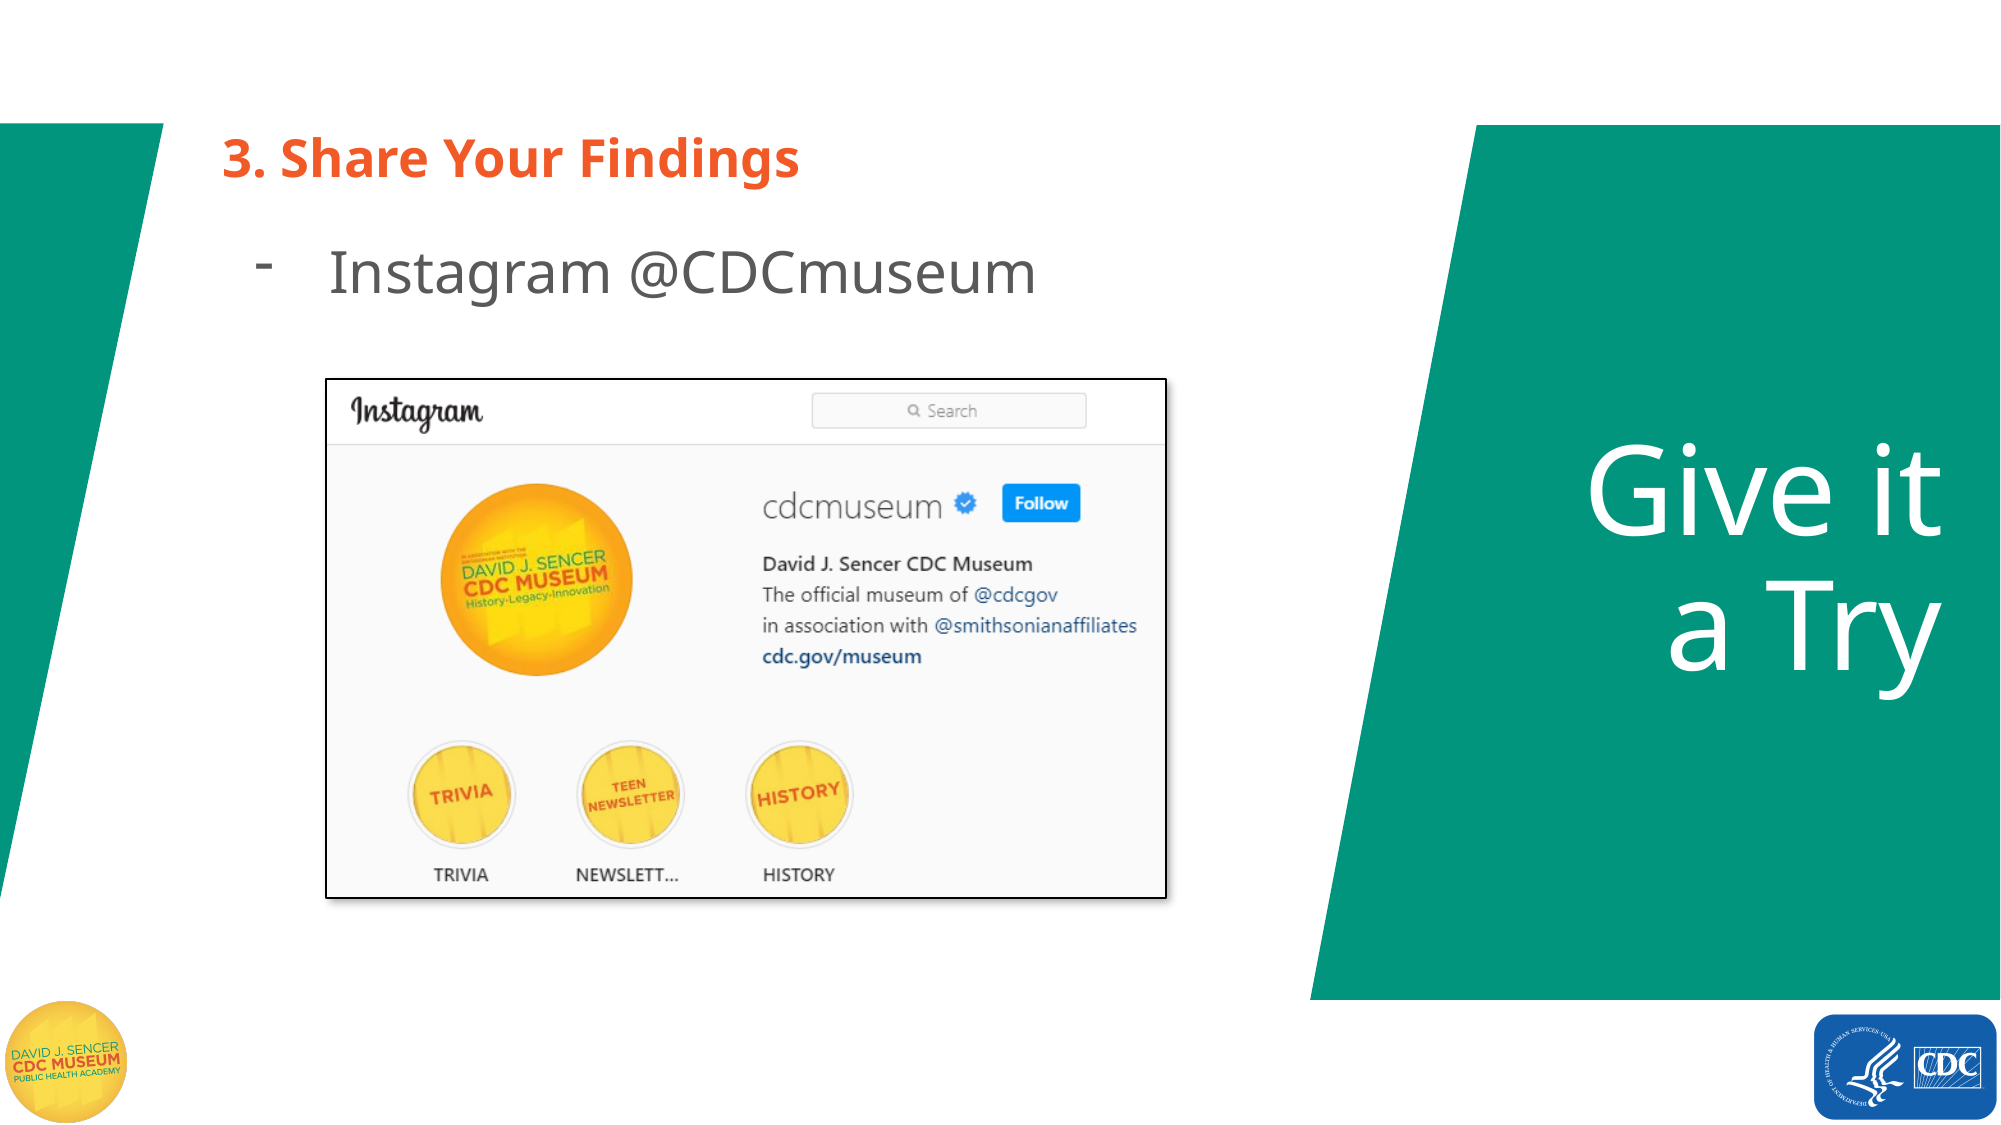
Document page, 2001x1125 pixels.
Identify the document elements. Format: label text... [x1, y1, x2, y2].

picture [1801, 1006, 2000, 1125]
text_box [0, 0, 2000, 1125]
title Give it a Try [1473, 306, 1957, 819]
text_box [0, 122, 165, 902]
list 3. Share Your Findings [206, 125, 1267, 197]
picture [4, 1001, 127, 1123]
picture [326, 379, 1166, 898]
text_box Instagram @CDCmuseum [239, 227, 1300, 313]
text_box [1309, 124, 2000, 1001]
